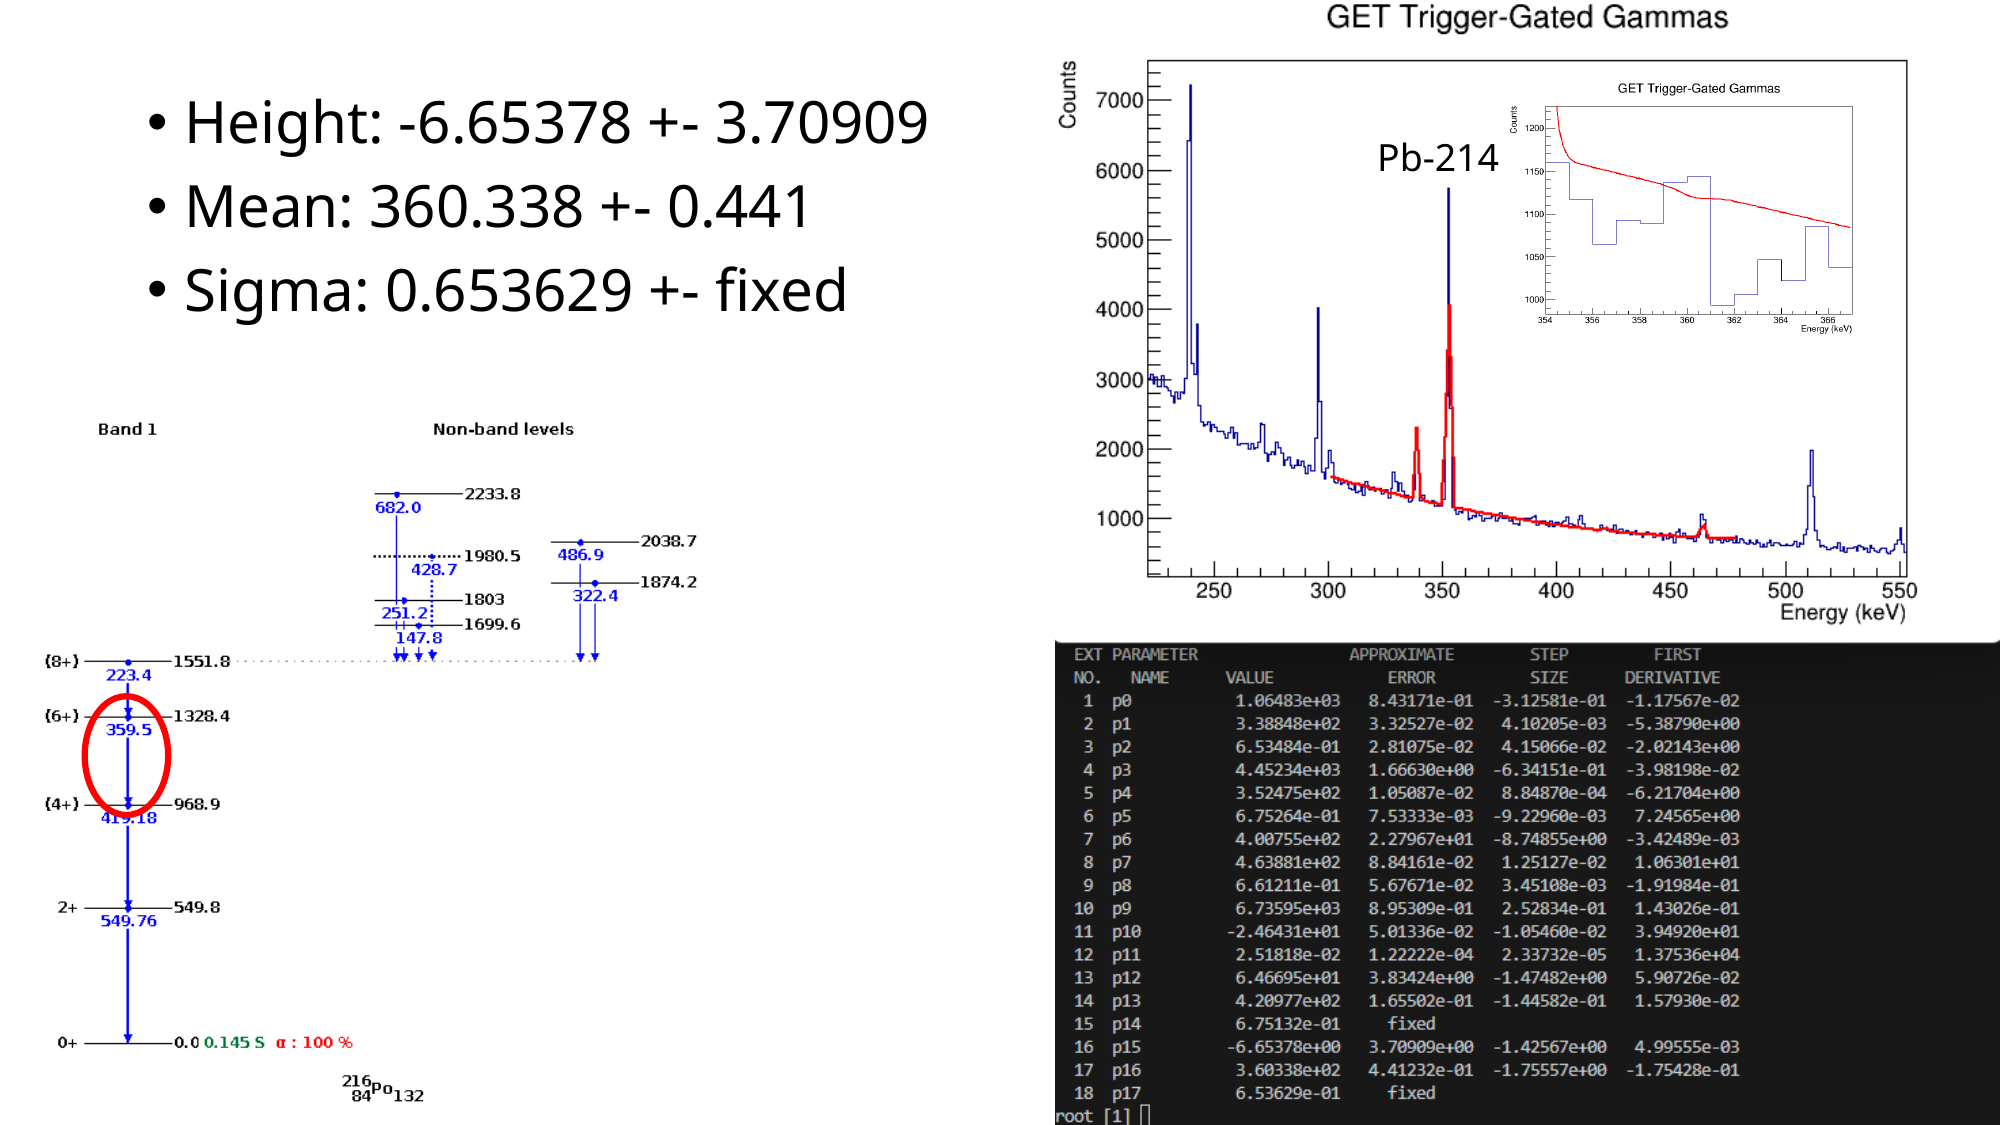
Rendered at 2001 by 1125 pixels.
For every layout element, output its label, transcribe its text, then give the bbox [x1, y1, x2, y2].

picture [0, 388, 742, 1125]
text_box Height: -6.65378 +- 3.70909 Mean: 360.338 +- 0.441 Sigma: 0.653629 +- fixed [132, 85, 1054, 800]
picture [1054, 0, 2000, 1125]
